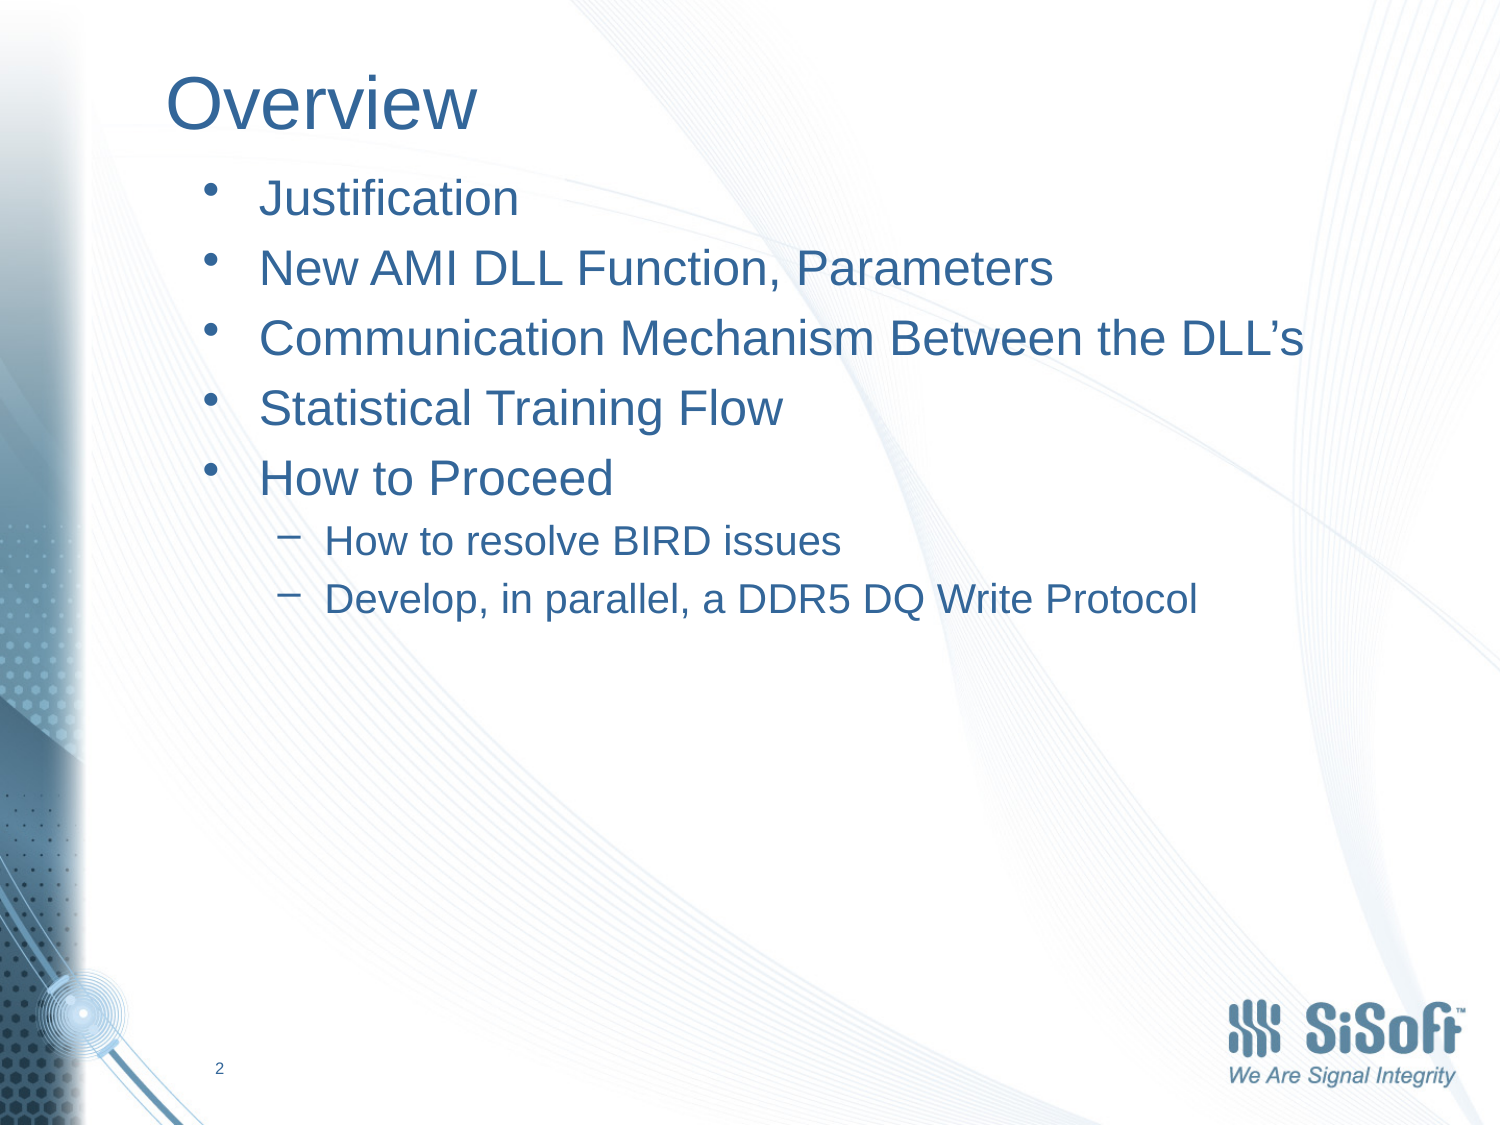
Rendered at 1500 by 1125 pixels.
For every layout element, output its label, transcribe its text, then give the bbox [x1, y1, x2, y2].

title Overview [150, 24, 1300, 175]
picture [0, 0, 1500, 1125]
list Justification New AMI DLL Function, Parameters Communication Mechanism Between the DLL’s Statistical Training Flow How to Proceed How to resolve BIRD issues Develop, in parallel, a DDR5 DQ Write Protocol [187, 157, 1363, 963]
footer 2 [200, 1050, 975, 1104]
